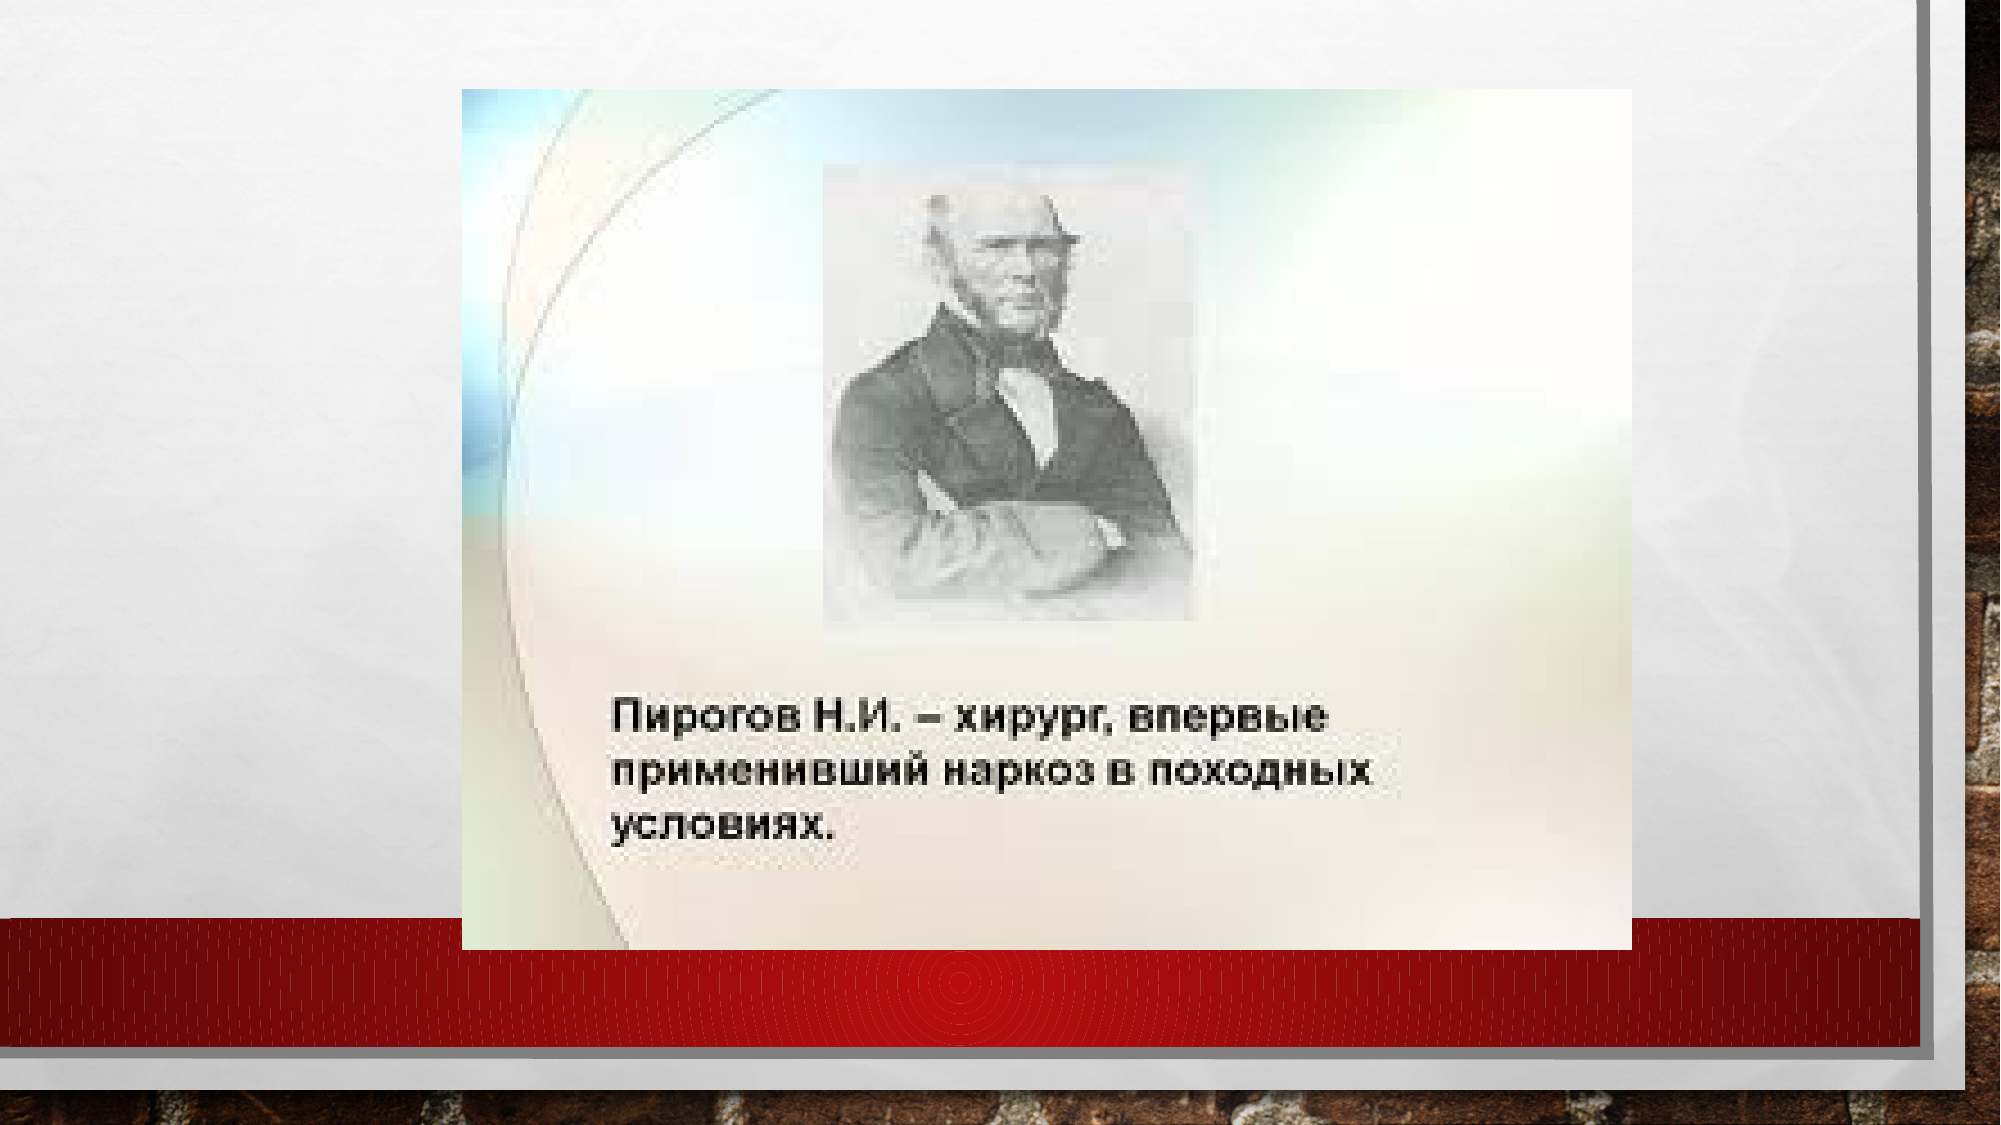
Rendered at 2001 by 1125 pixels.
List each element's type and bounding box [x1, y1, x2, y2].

list [462, 89, 1632, 951]
picture [0, 0, 2000, 1125]
